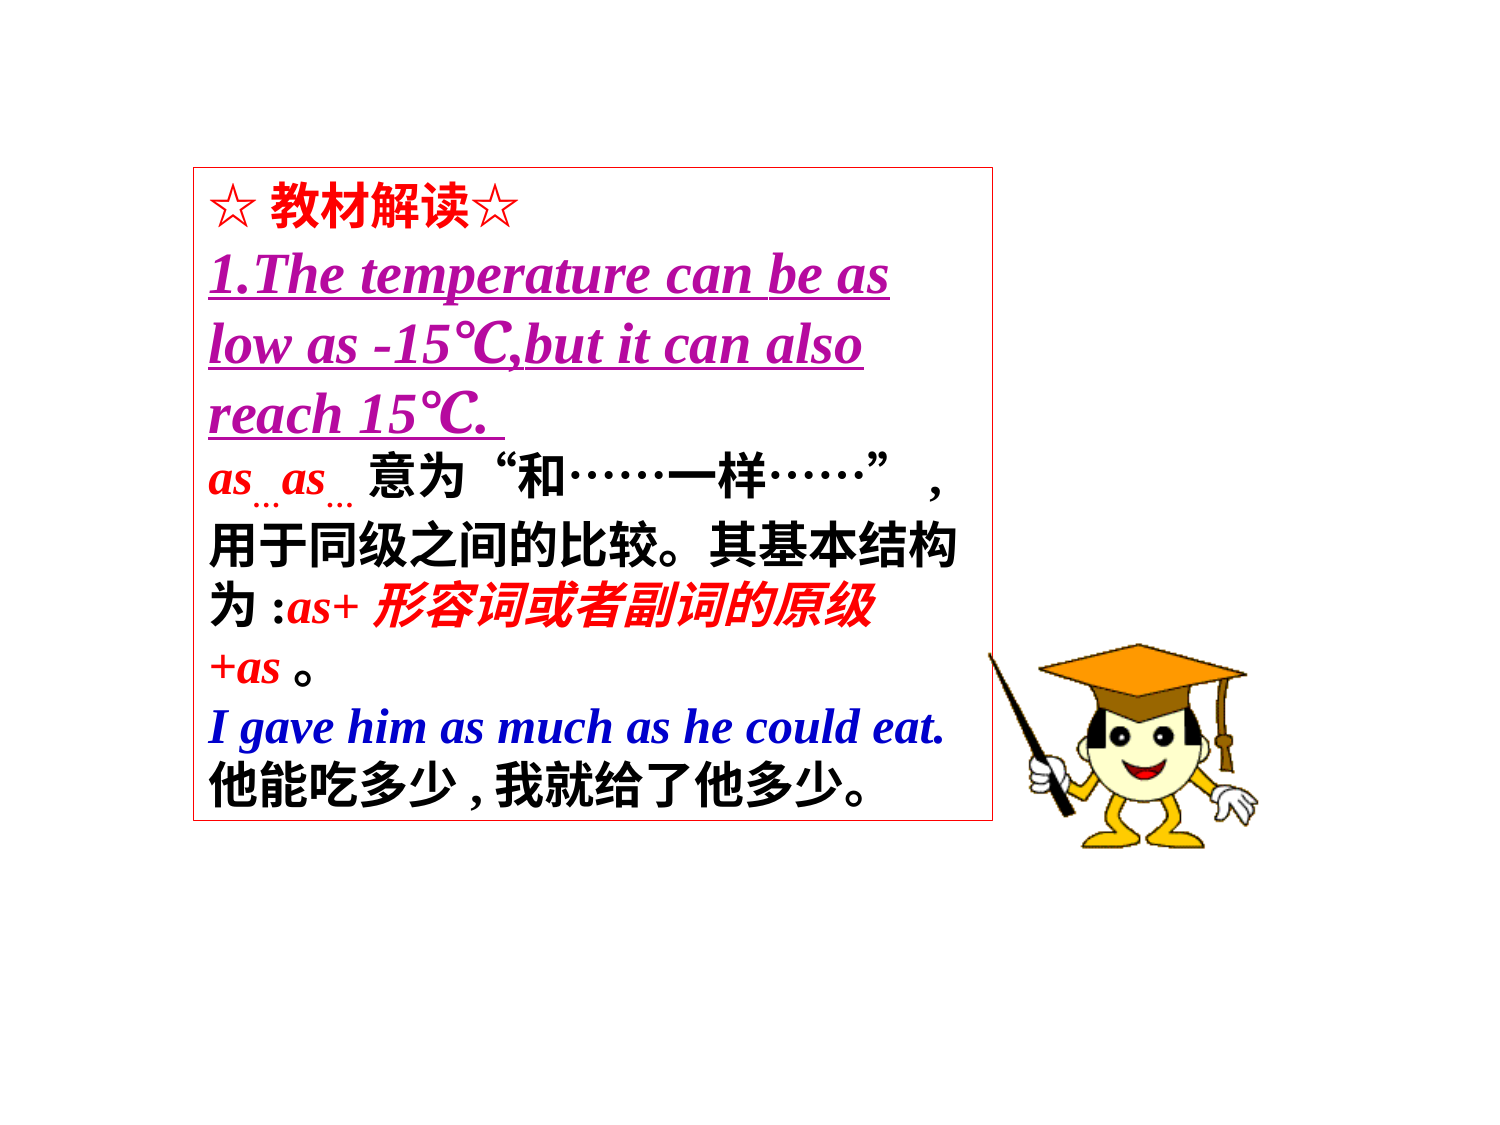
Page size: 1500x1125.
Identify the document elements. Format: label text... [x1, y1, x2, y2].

text_box ☆教材解读☆ 1.The temperature can be as low as -15℃,but it can also reach 15℃. as…as…意为“和……一样……”,用于同级之间的比较。其基本结构为:as+形容词或者副词的原级+as。 I gave him as much as he could eat. 他能吃多少,我就给了他多少。 [193, 167, 993, 821]
picture [968, 627, 1282, 863]
